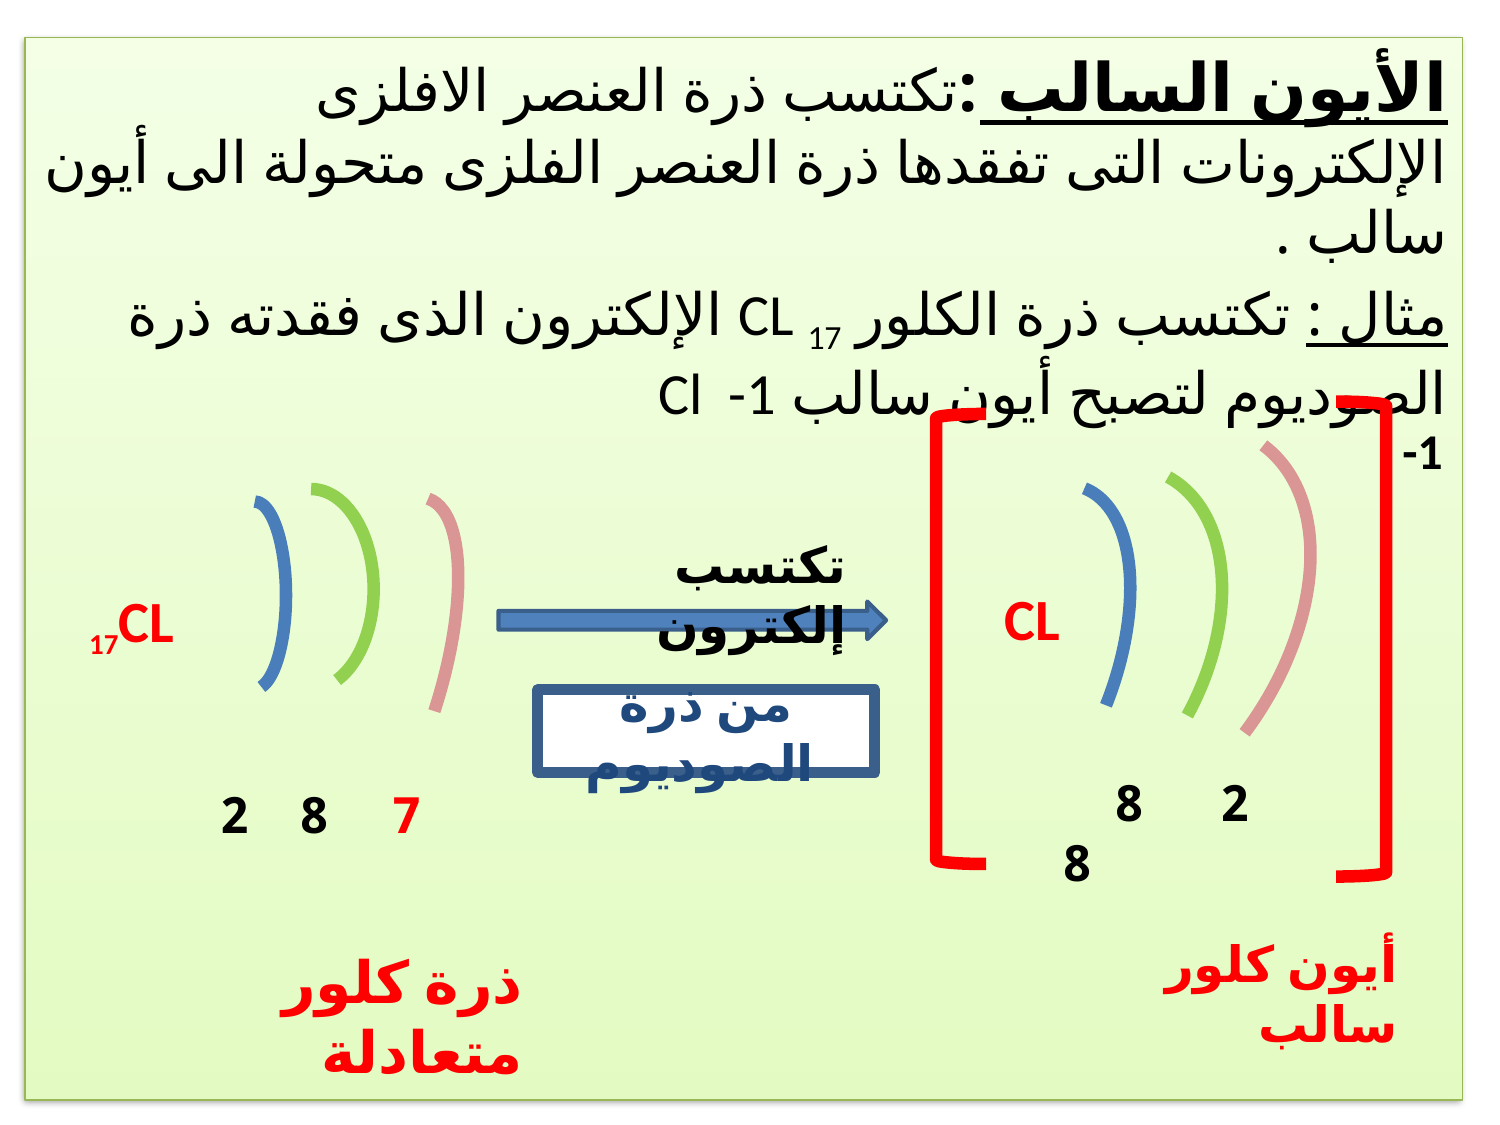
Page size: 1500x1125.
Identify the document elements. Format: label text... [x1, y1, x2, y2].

list الأيون السالب :تكتسب ذرة العنصر الافلزى الإلكترونات التى تفقدها ذرة العنصر الفلزى متحولة الى أيون سالب . مثال : تكتسب ذرة الكلور CL 17 الإلكترون الذى فقدته ذرة الصوديوم لتصبح أيون سالب Cl -1 [24, 37, 1463, 1101]
text_box أيون كلور سالب [999, 924, 1413, 1060]
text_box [60, 397, 1387, 890]
text_box ذرة كلور متعادلة [125, 937, 538, 1093]
text_box -1 [1390, 412, 1475, 488]
